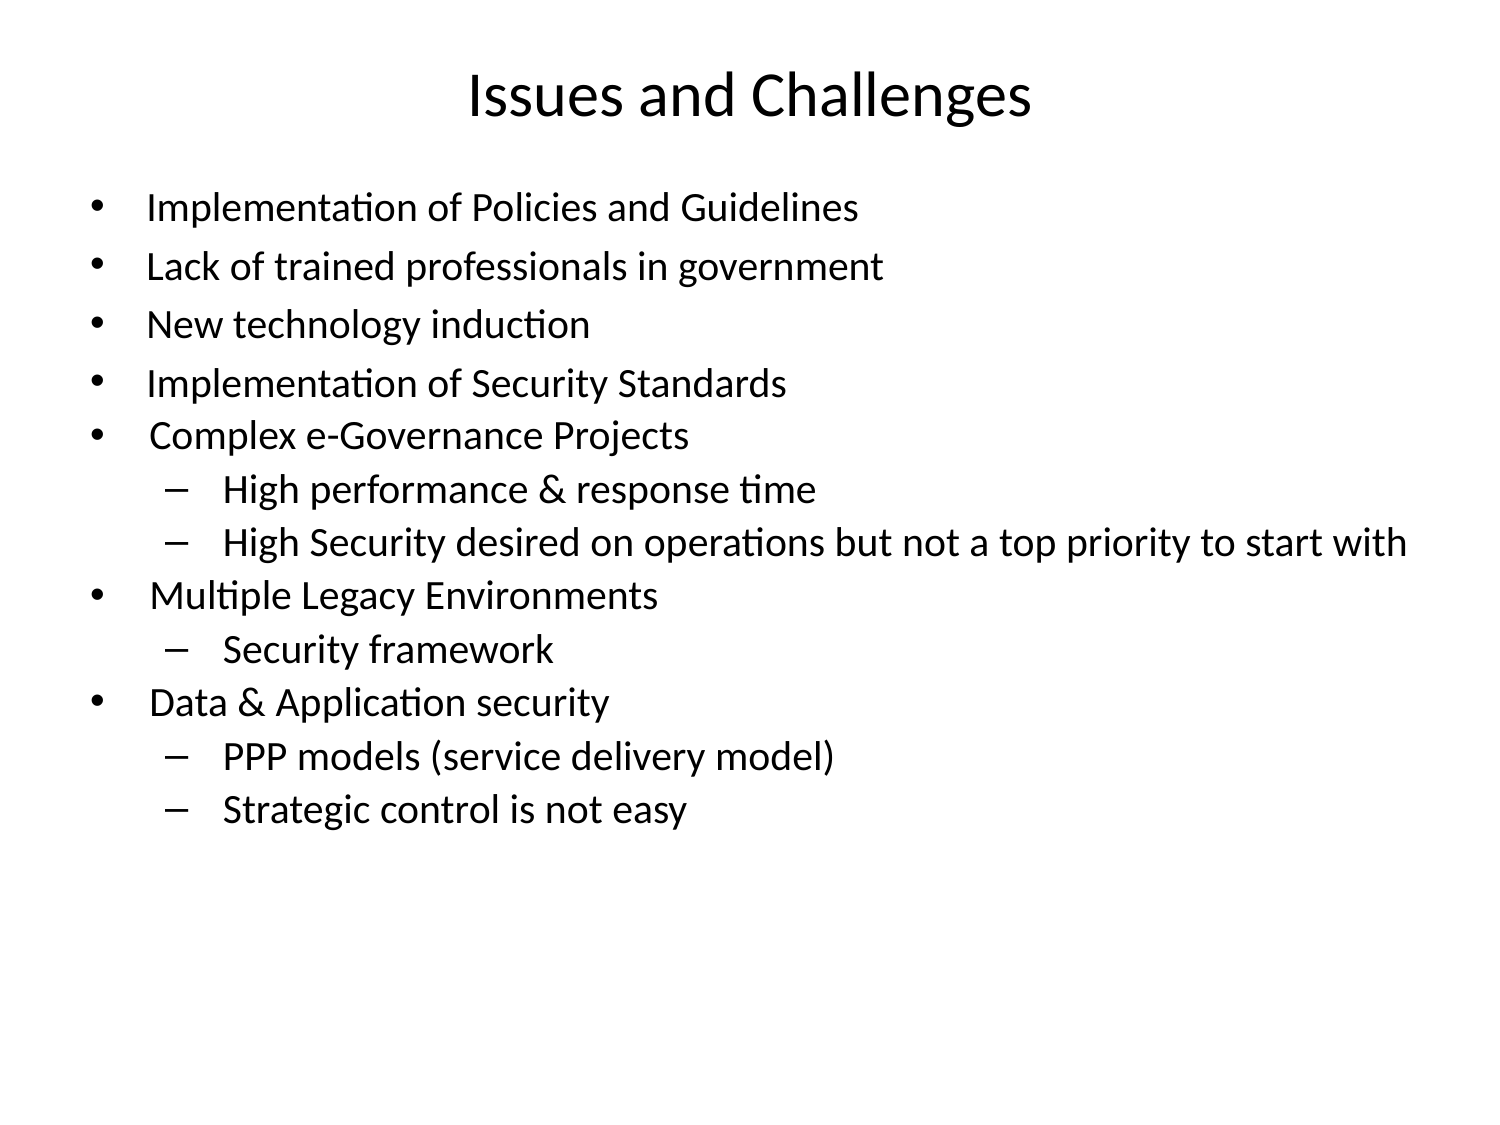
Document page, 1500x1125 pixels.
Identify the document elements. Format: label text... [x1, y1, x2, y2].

title Issues and Challenges [75, 45, 1425, 138]
list Implementation of Policies and Guidelines Lack of trained professionals in government New technology induction Implementation of Security Standards Complex e-Governance Projects High performance & response time High Security desired on operations but not a top priority to start with Multiple Legacy Environments Security framework Data & Application security PPP models (service delivery model) Strategic control is not easy [75, 172, 1425, 1005]
